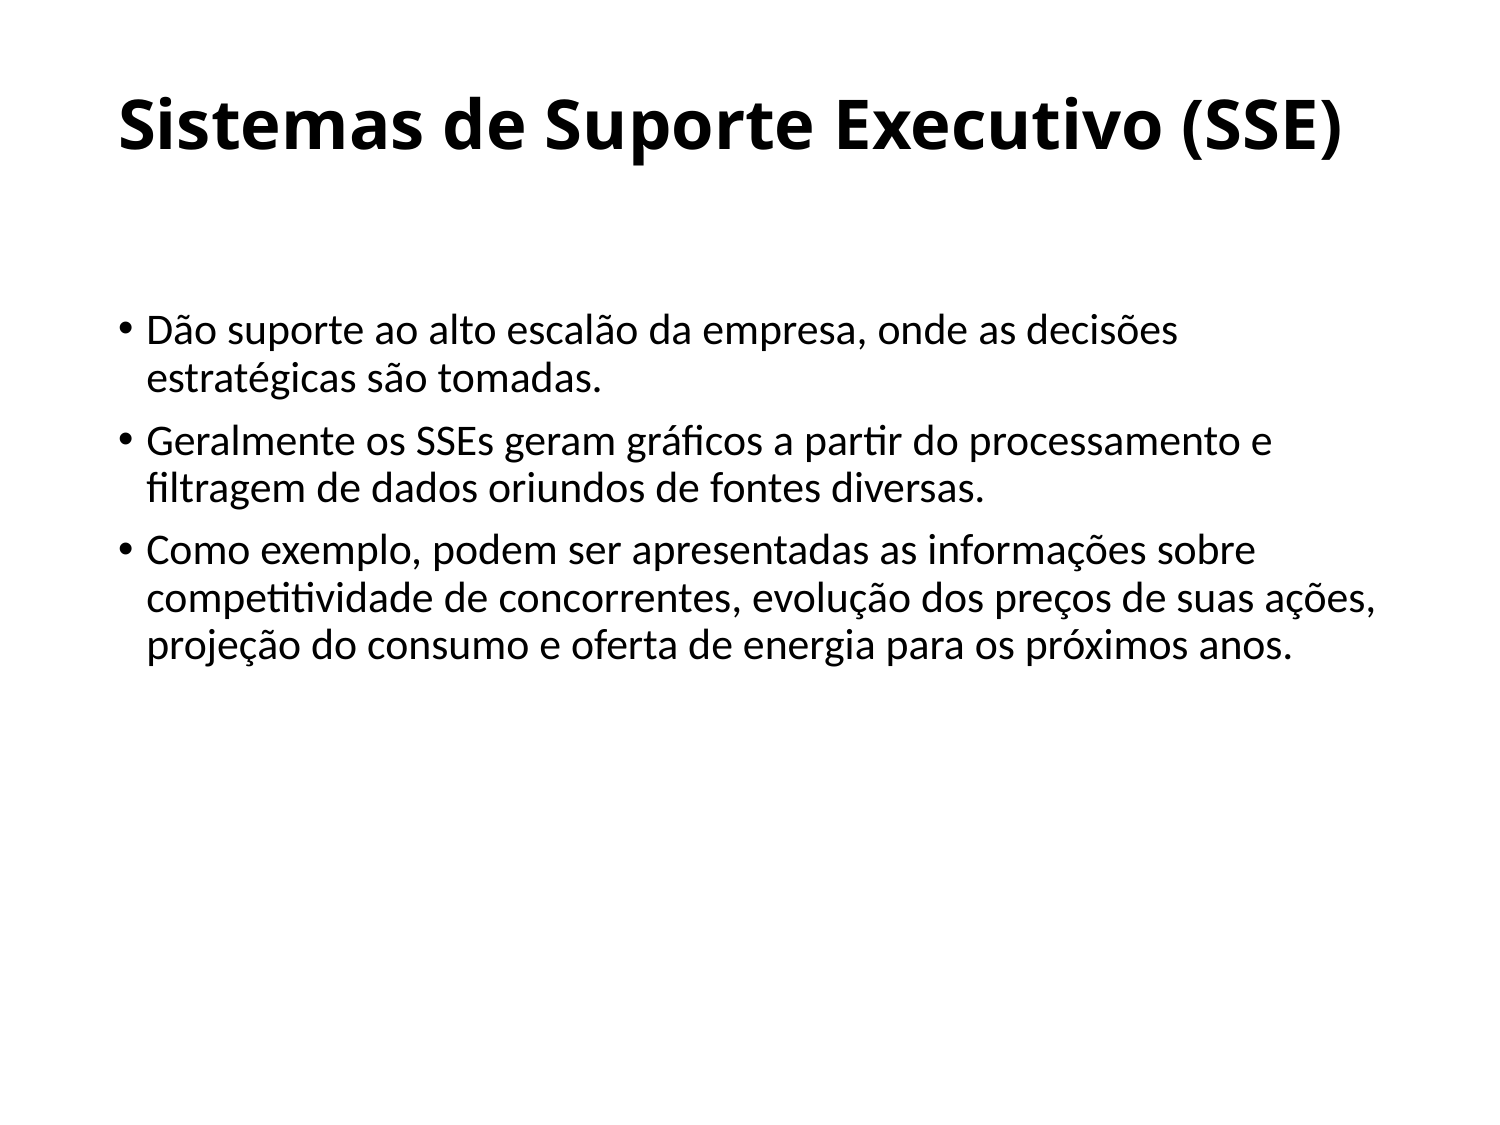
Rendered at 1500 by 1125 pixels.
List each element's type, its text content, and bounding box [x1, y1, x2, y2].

title Sistemas de Suporte Executivo (SSE) [103, 59, 1397, 278]
list Dão suporte ao alto escalão da empresa, onde as decisões estratégicas são tomadas. Geralmente os SSEs geram gráficos a partir do processamento e filtragem de dados oriundos de fontes diversas. Como exemplo, podem ser apresentadas as informações sobre competitividade de concorrentes, evolução dos preços de suas ações, projeção do consumo e oferta de energia para os próximos anos. [103, 299, 1397, 1014]
